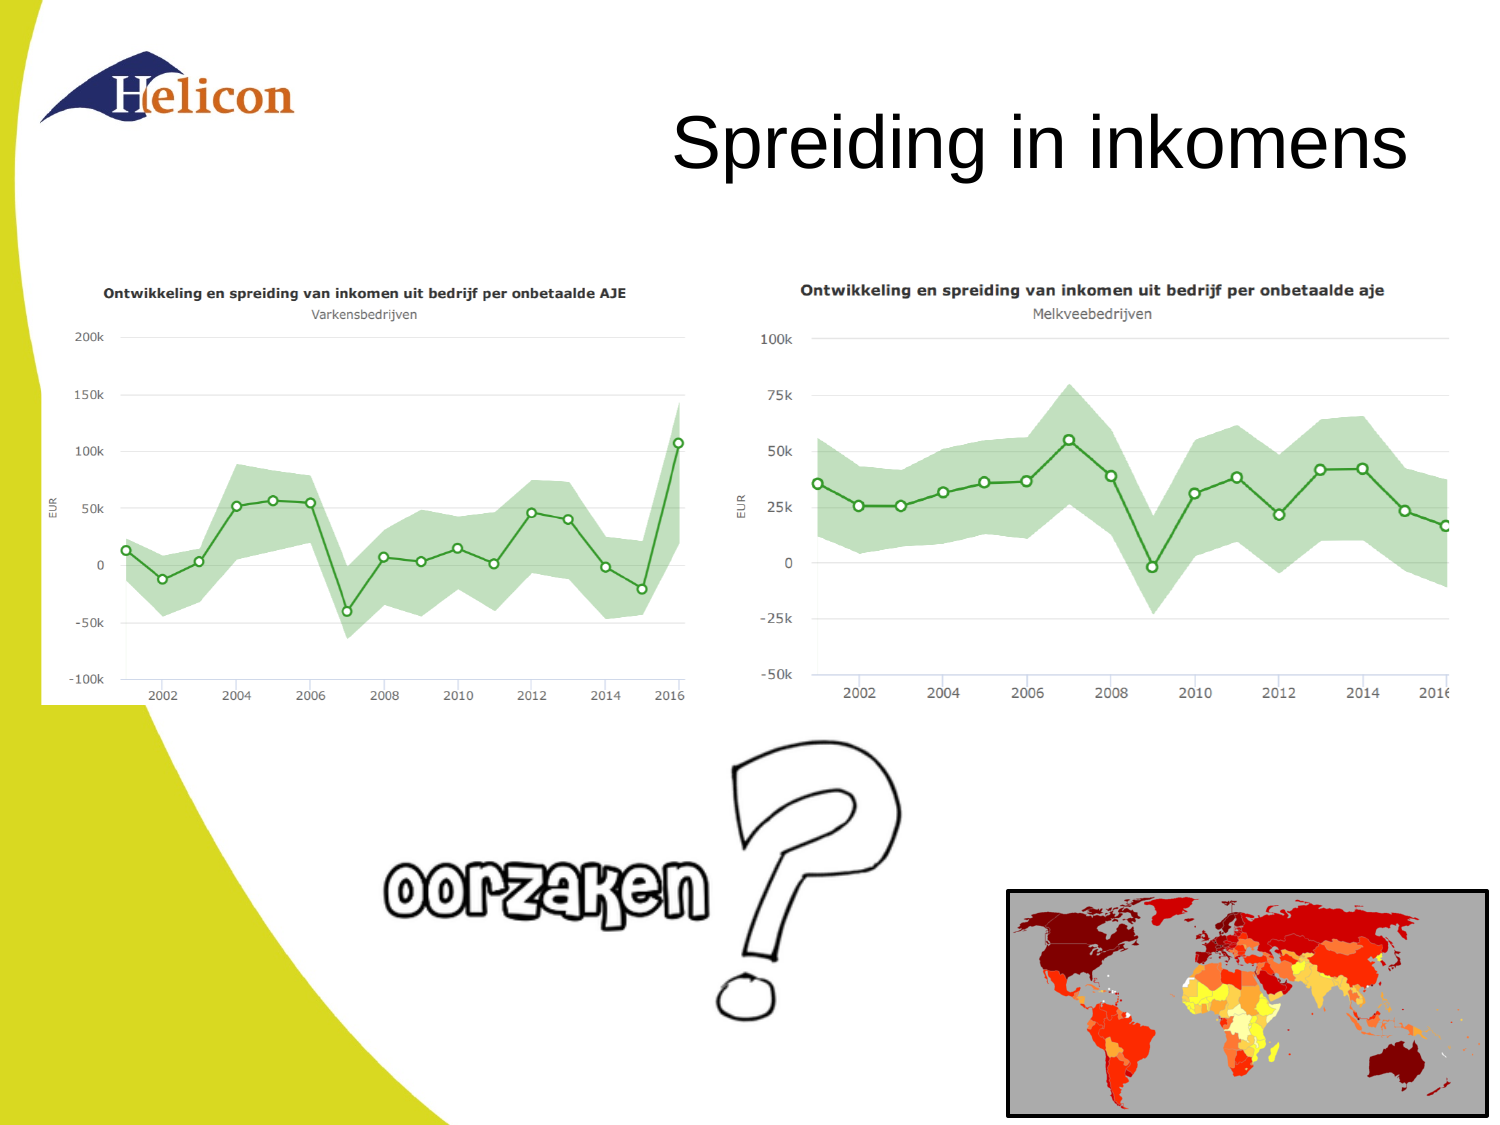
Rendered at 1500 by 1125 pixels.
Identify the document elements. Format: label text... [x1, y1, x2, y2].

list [41, 278, 687, 705]
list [726, 278, 1450, 705]
picture [0, 0, 1500, 1125]
title Spreiding in inkomens [75, 45, 1425, 233]
